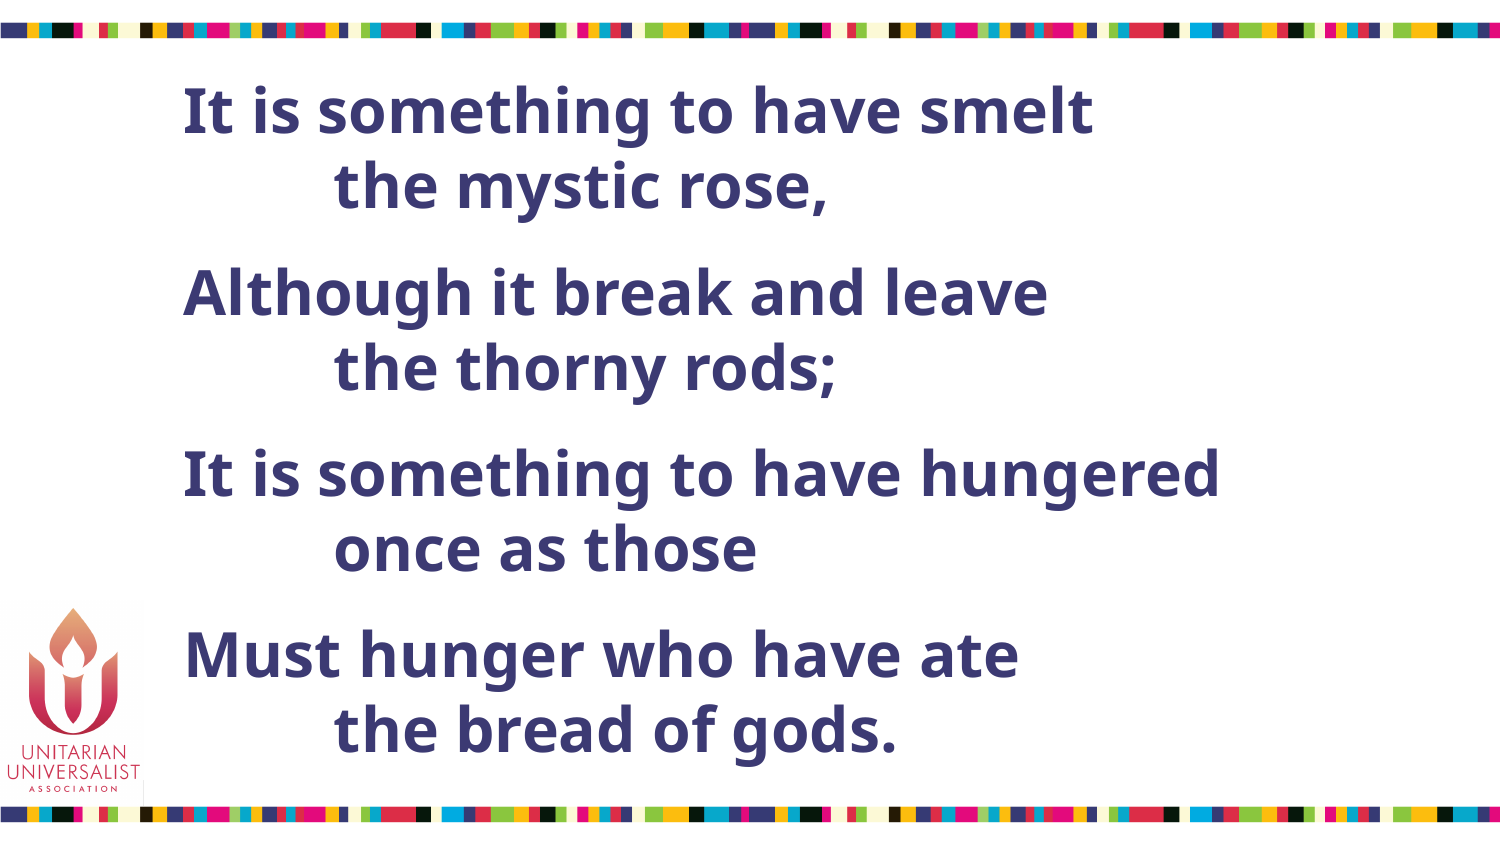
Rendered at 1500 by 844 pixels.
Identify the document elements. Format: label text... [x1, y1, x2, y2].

picture [0, 22, 1500, 40]
text_box It is something to have smelt the mystic rose, Although it break and leave the thorny rods; It is something to have hungered once as those Must hunger who have ate the bread of gods. [168, 56, 1383, 780]
picture [0, 600, 1500, 824]
